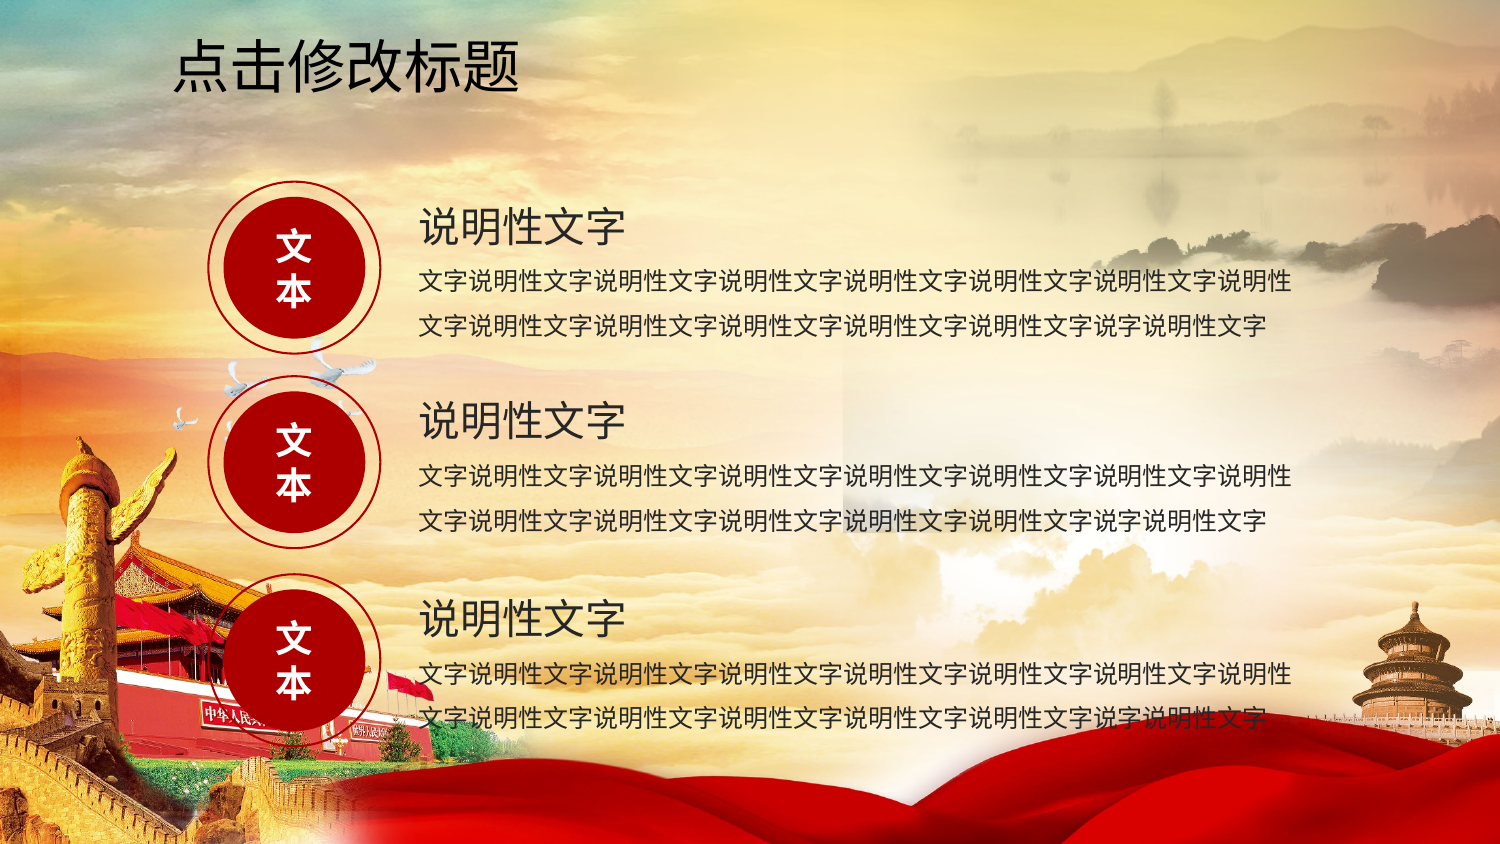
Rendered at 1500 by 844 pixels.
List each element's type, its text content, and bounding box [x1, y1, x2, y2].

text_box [208, 181, 381, 354]
text_box 点击修改标题 [156, 22, 561, 108]
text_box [208, 376, 381, 549]
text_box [208, 574, 381, 747]
text_box 说明性文字 文字说明性文字说明性文字说明性文字说明性文字说明性文字说明性文字说明性文字说明性文字说明性文字说明性文字说明性文字说明性文字说字说明性文字 [403, 560, 1317, 786]
text_box 说明性文字 文字说明性文字说明性文字说明性文字说明性文字说明性文字说明性文字说明性文字说明性文字说明性文字说明性文字说明性文字说明性文字说字说明性文字 [403, 168, 1317, 362]
text_box 说明性文字 文字说明性文字说明性文字说明性文字说明性文字说明性文字说明性文字说明性文字说明性文字说明性文字说明性文字说明性文字说明性文字说字说明性文字 [403, 362, 1317, 560]
picture [0, 0, 1500, 844]
